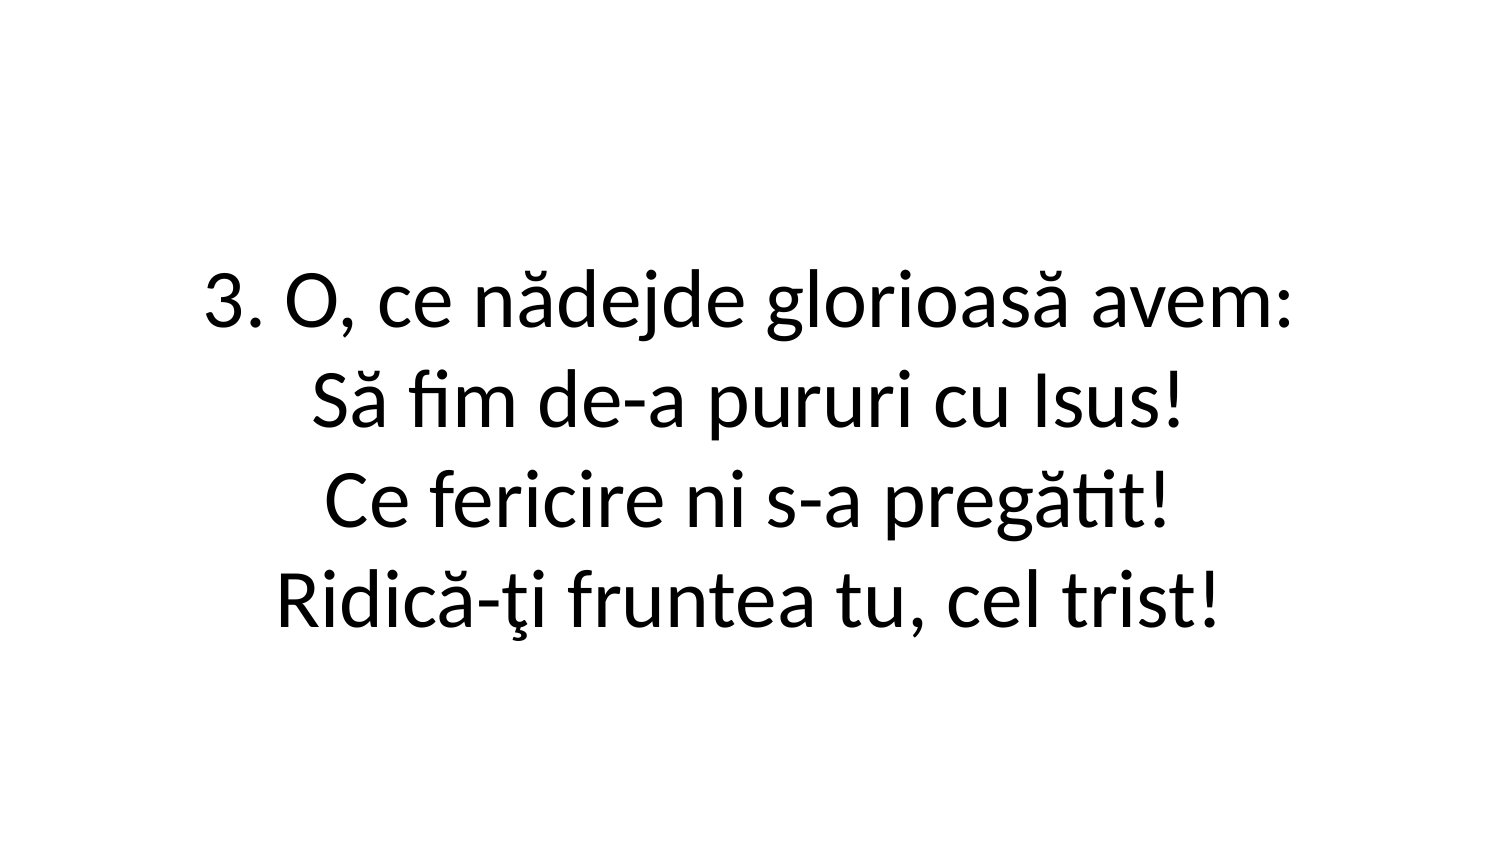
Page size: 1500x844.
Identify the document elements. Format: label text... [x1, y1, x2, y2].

text_box 3. O, ce nădejde glorioasă avem: Să fim de-a pururi cu Isus! Ce fericire ni s-a pregătit! Ridică-ţi fruntea tu, cel trist! [187, 192, 1312, 652]
